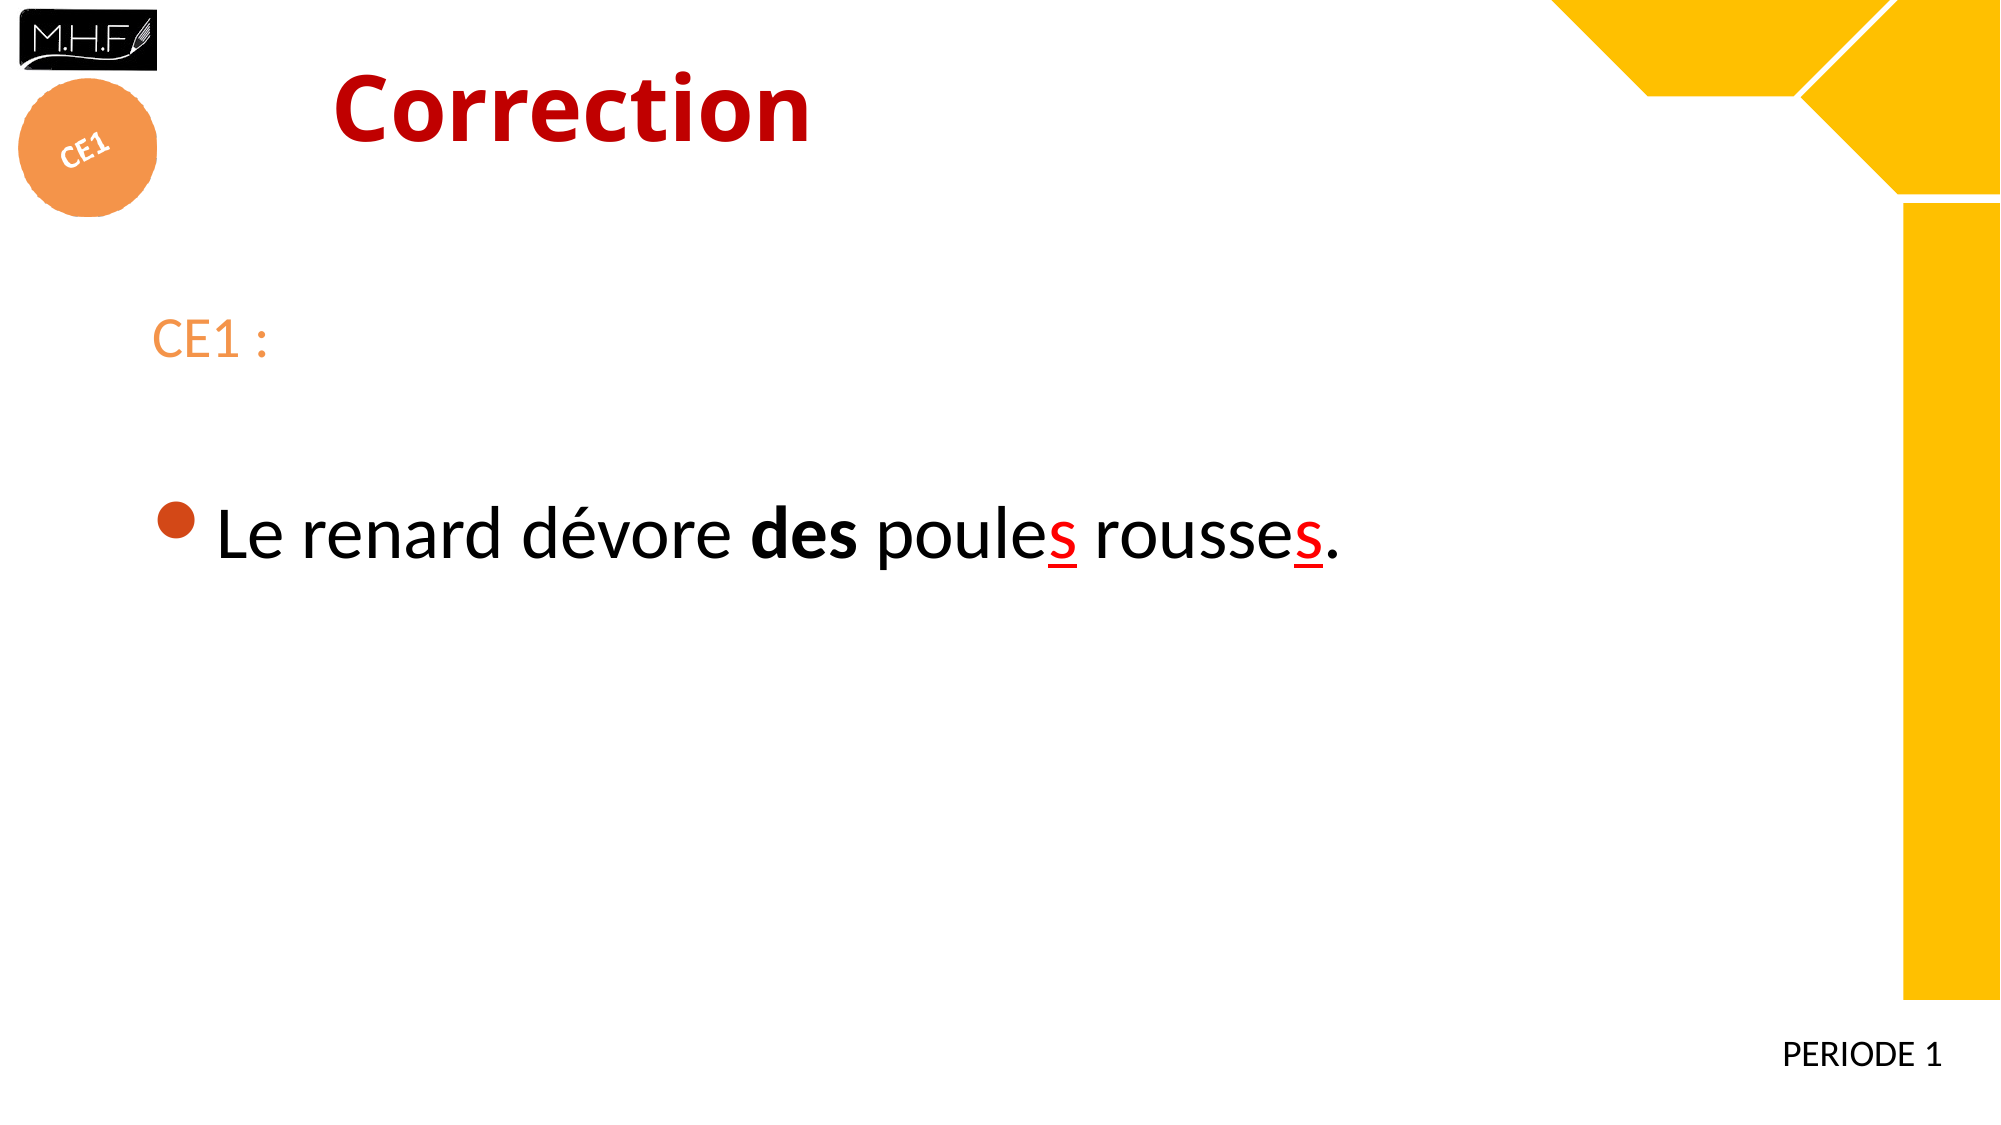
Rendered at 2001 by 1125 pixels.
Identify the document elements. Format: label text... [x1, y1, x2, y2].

text_box [1799, 0, 2000, 196]
title Correction [316, 3, 1863, 221]
text_box [1549, 0, 1892, 98]
picture [18, 78, 157, 218]
text_box [1902, 202, 2000, 1001]
list CE1 : Le renard dévore des poules rousses. [137, 299, 1863, 1014]
text_box PERIODE 1 [1362, 1021, 1967, 1125]
picture [16, 7, 157, 74]
